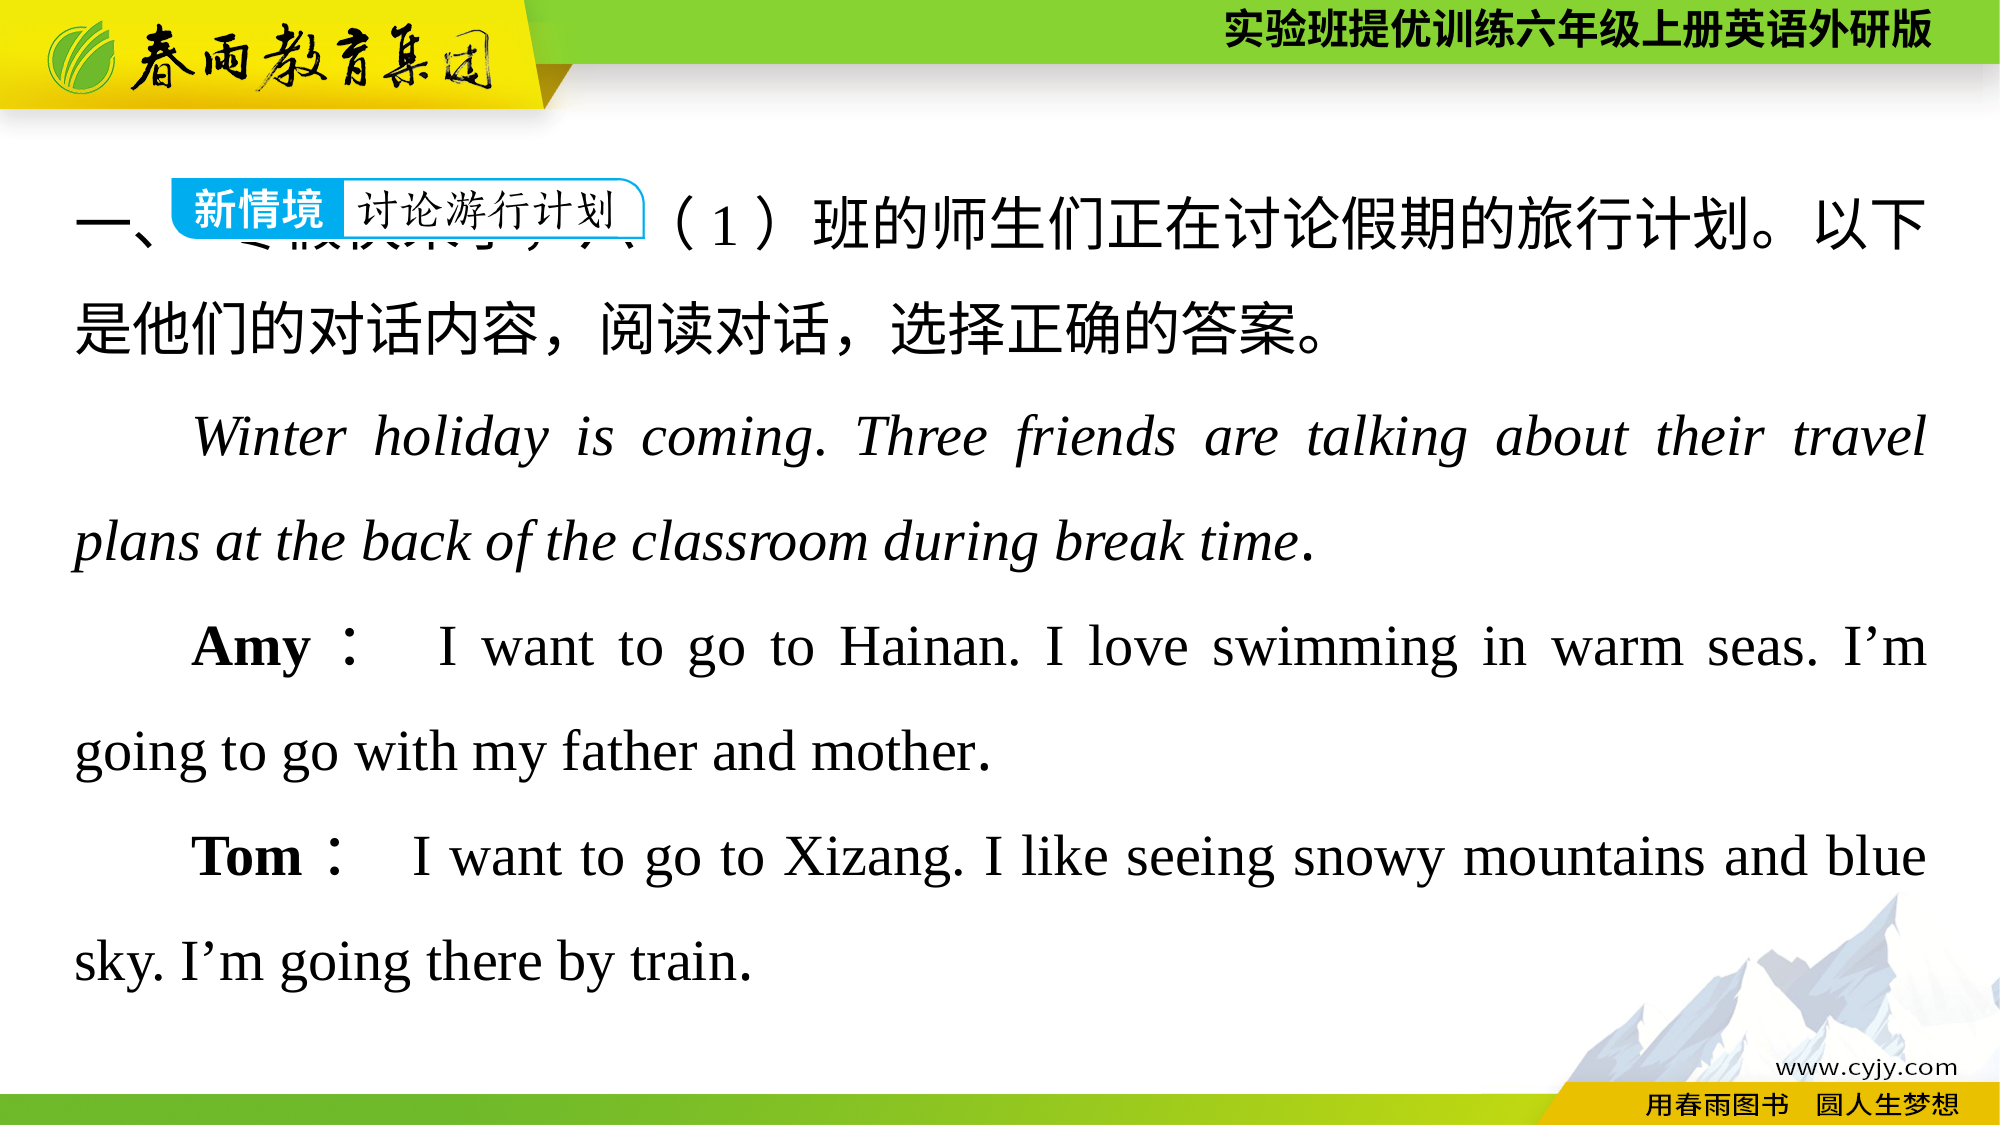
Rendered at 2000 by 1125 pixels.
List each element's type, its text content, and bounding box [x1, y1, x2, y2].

picture [0, 0, 2000, 1125]
list 一、 寒假快来了，六（1）班的师生们正在讨论假期的旅行计划。以下是他们的对话内容，阅读对话，选择正确的答案。 Winter holiday is coming. Three friends are talking about their travel plans at the back of the classroom during break time. Amy： I want to go to Hainan. I love swimming in warm seas. I’m going to go with my father and mother. Tom： I want to go to Xizang. I like seeing snowy mountains and blue sky. I’m going there by train. [59, 144, 1944, 995]
